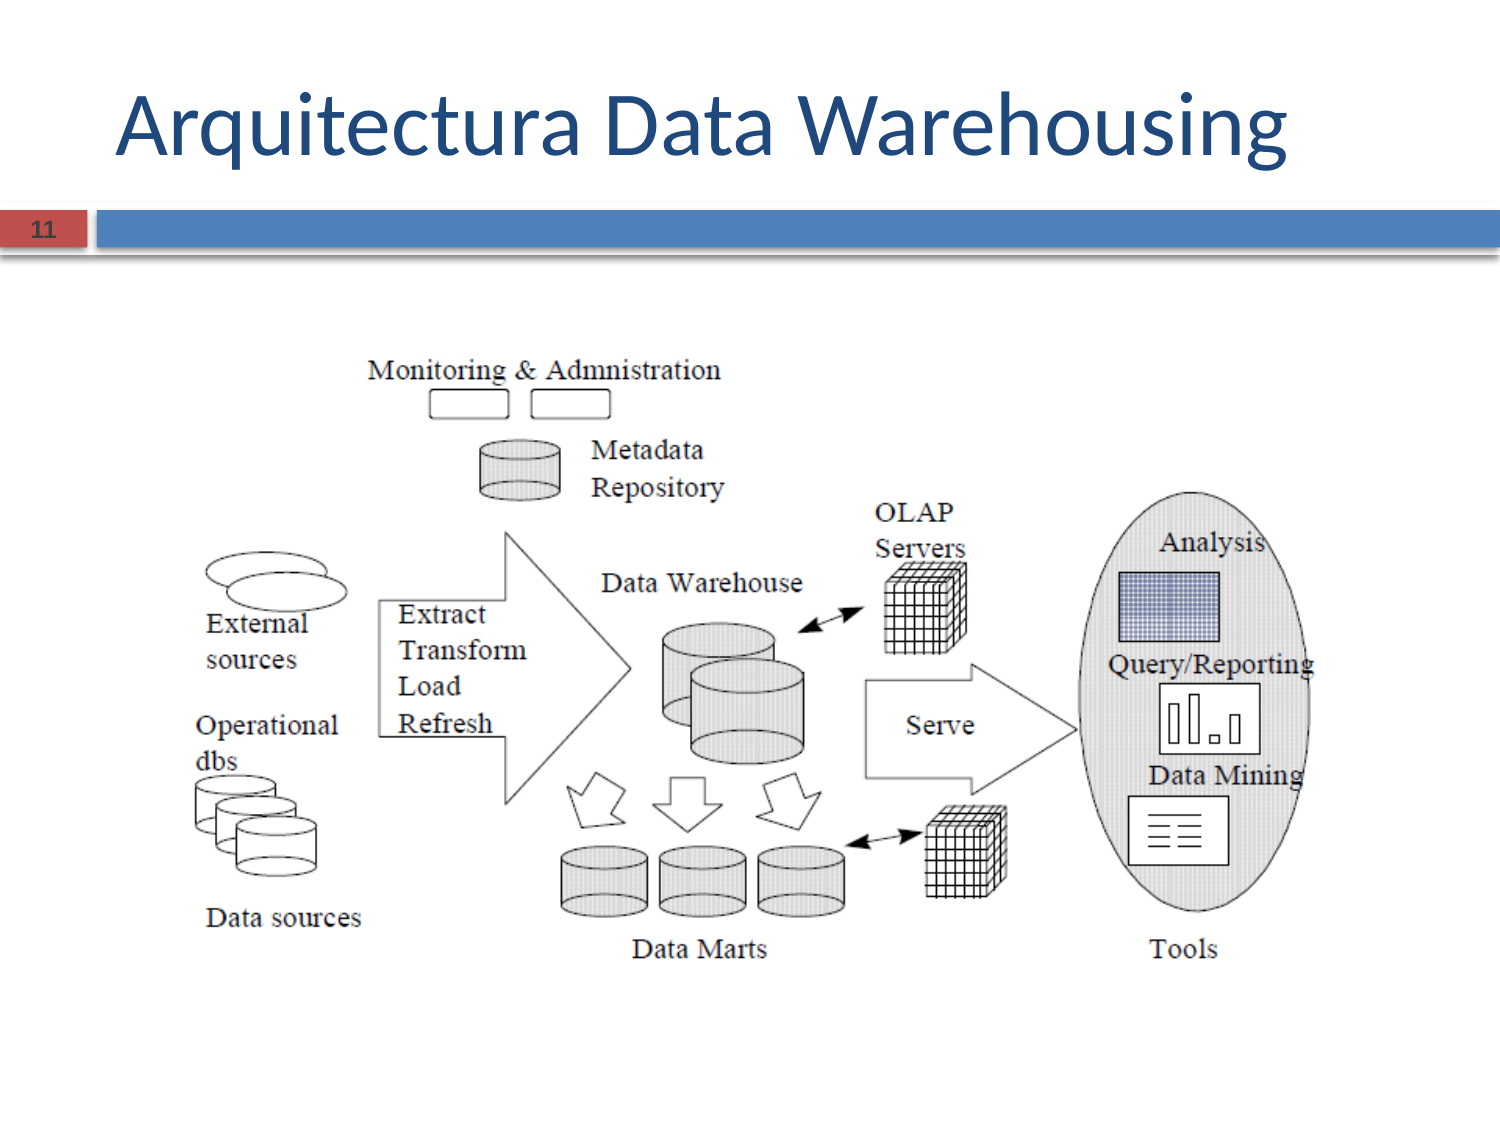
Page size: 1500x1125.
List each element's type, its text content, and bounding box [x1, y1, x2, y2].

slide_number 11 [0, 208, 88, 249]
picture [163, 327, 1326, 971]
title Arquitectura Data Warehousing [100, 37, 1438, 200]
